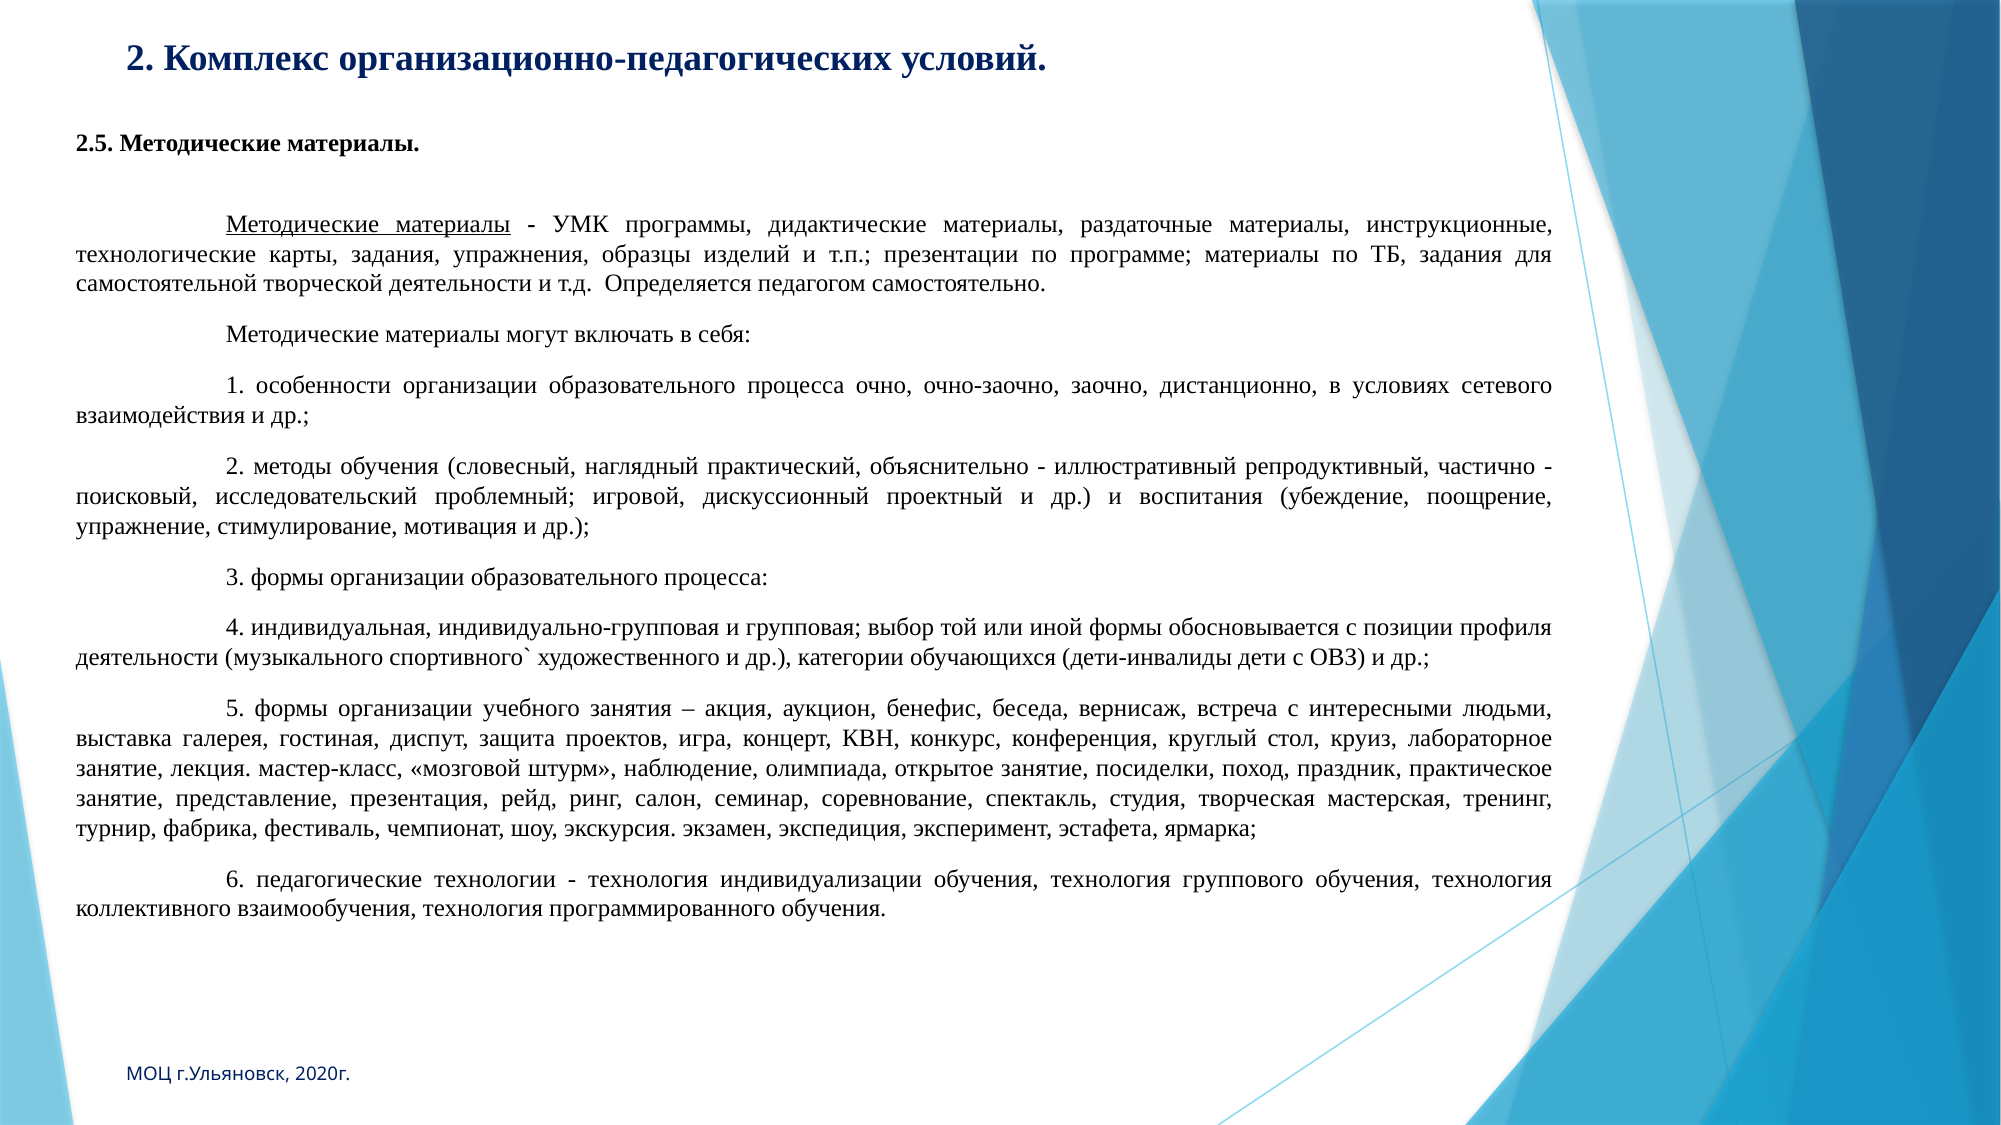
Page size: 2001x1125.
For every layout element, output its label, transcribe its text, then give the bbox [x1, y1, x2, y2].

title 2. Комплекс организационно-педагогических условий. [111, 25, 1522, 95]
list 2.5. Методические материалы. Методические материалы - УМК программы, дидактические материалы, раздаточные материалы, инструкционные, технологические карты, задания, упражнения, образцы изделий и т.п.; презентации по программе; материалы по ТБ, задания для самостоятельной творческой деятельности и т.д. Определяется педагогом самостоятельно. Методические материалы могут включать в себя: 1. особенности организации образовательного процесса очно, очно-заочно, заочно, дистанционно, в условиях сетевого взаимодействия и др.; 2. методы обучения (словесный, наглядный практический, объяснительно - иллюстративный репродуктивный, частично - поисковый, исследовательский проблемный; игровой, дискуссионный проектный и др.) и воспитания (убеждение, поощрение, упражнение, стимулирование, мотивация и др.); 3. формы организации образовательного процесса: 4. индивидуальная, индивидуально-групповая и групповая; выбор той или иной формы обосновывается с позиции профиля деятельности (музыкального спортивного` художественного и др.), категории обучающихся (дети-инвалиды дети с ОВЗ) и др.; 5. формы организации учебного занятия – акция, аукцион, бенефис, беседа, вернисаж, встреча с интересными людьми, выставка галерея, гостиная, диспут, защита проектов, игра, концерт, КВН, конкурс, конференция, круглый стол, круиз, лабораторное занятие, лекция. мастер-класс, «мозговой штурм», наблюдение, олимпиада, открытое занятие, посиделки, поход, праздник, практическое занятие, представление, презентация, рейд, ринг, салон, семинар, соревнование, спектакль, студия, творческая мастерская, тренинг, турнир, фабрика, фестиваль, чемпионат, шоу, экскурсия. экзамен, экспедиция, эксперимент, эстафета, ярмарка; 6. педагогические технологии - технология индивидуализации обучения, технология группового обучения, технология коллективного взаимообучения, технология программированного обучения. [60, 118, 1570, 1019]
footer МОЦ г.Ульяновск, 2020г. [111, 1044, 1145, 1101]
